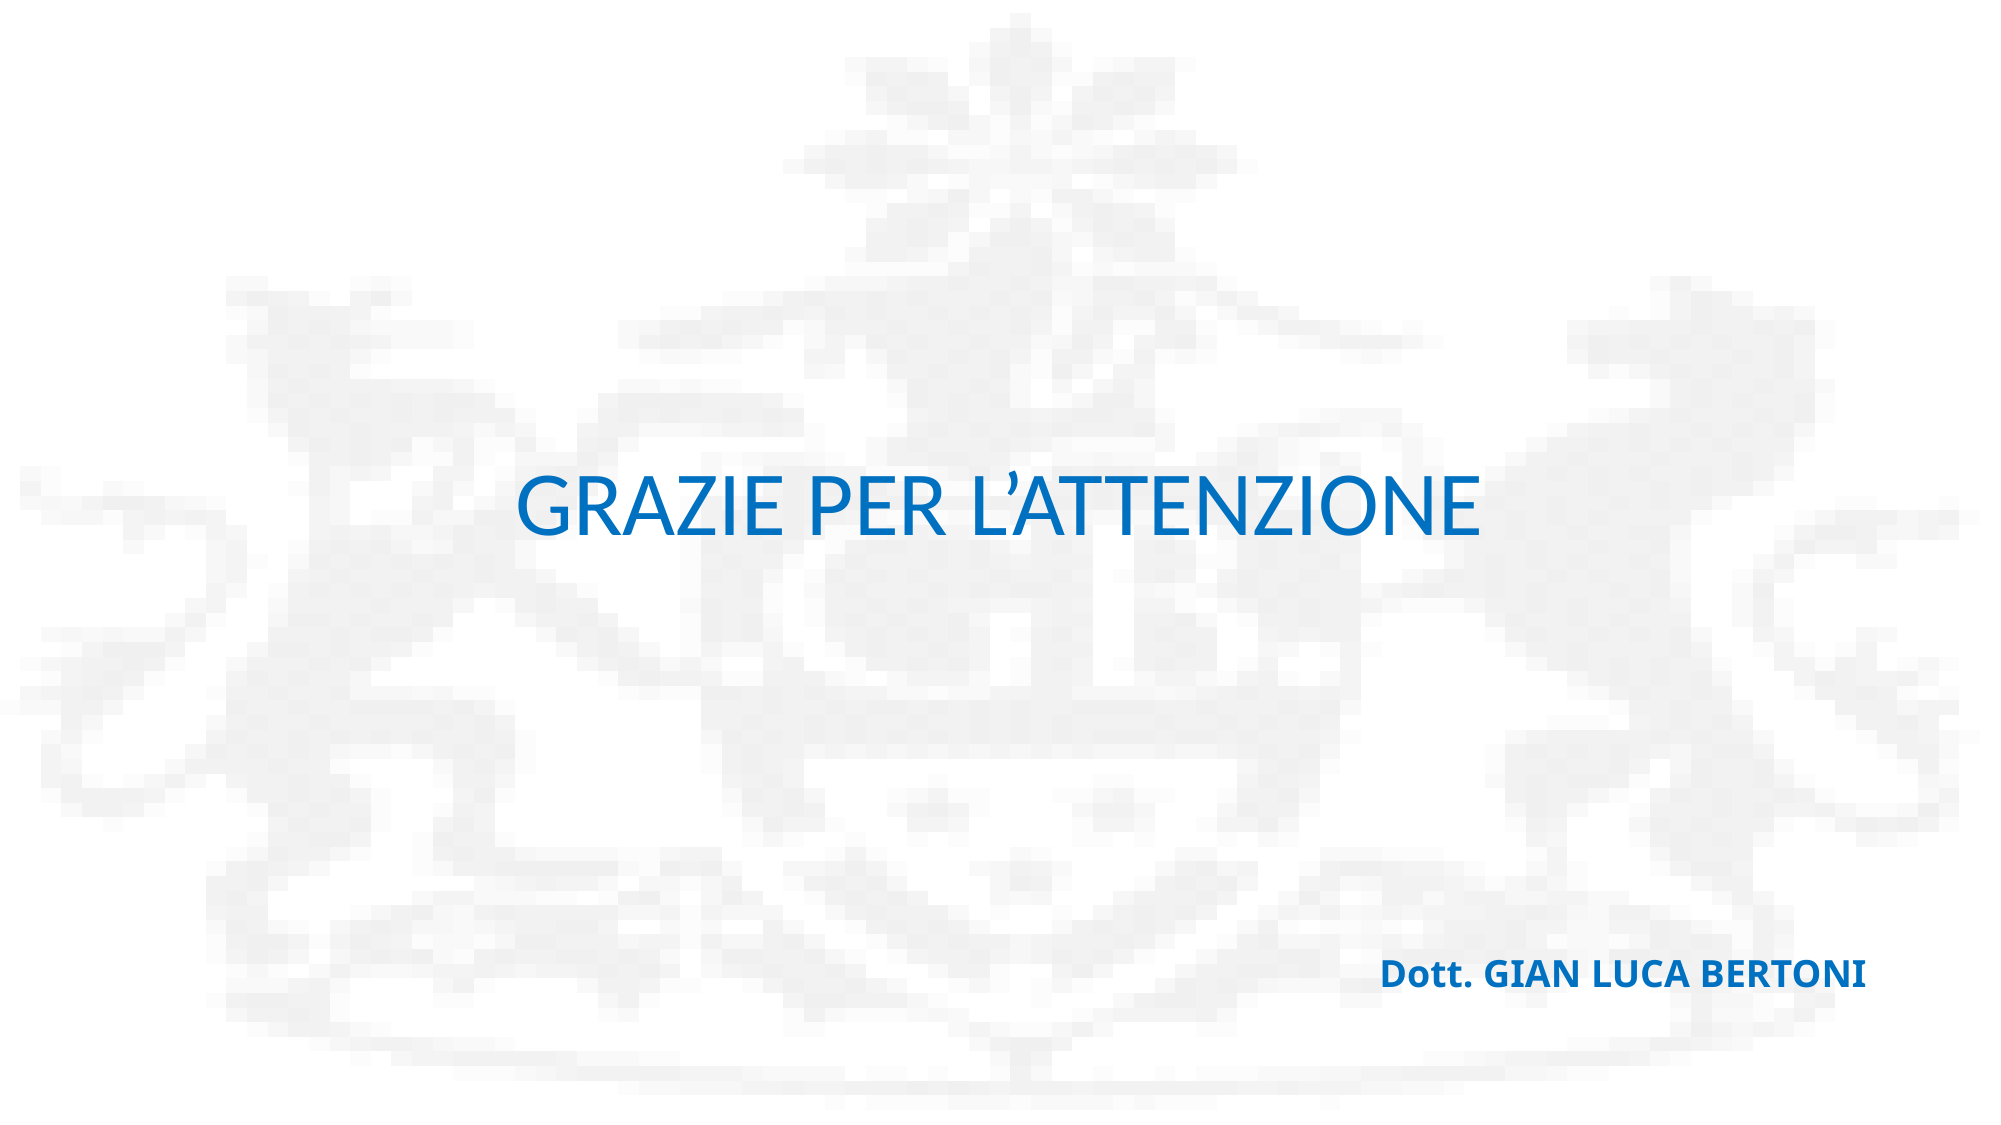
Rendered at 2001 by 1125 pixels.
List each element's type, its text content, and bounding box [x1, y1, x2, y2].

text_box GRAZIE PER L’ATTENZIONE [484, 436, 1516, 671]
text_box Dott. GIAN LUCA BERTONI [1198, 942, 2000, 1002]
